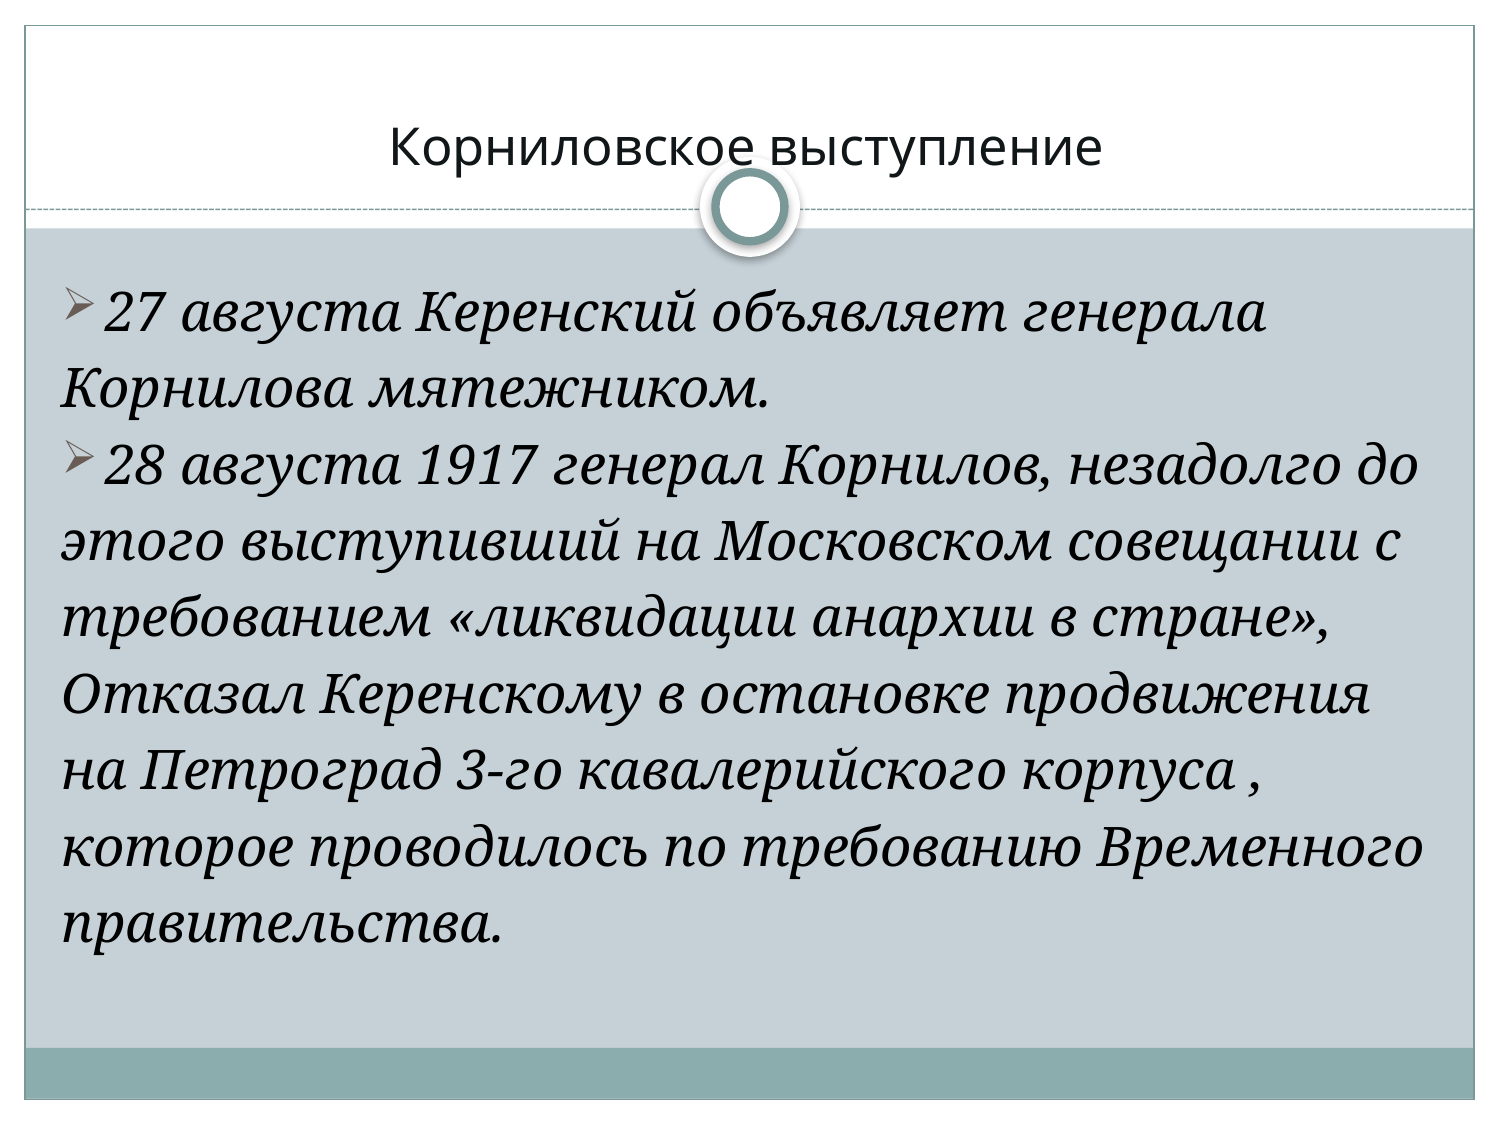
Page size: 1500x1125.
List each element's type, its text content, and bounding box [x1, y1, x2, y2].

title Корниловское выступление [46, 105, 1447, 230]
list 27 августа Керенский объявляет генерала Корнилова мятежником. 28 августа 1917 генерал Корнилов, незадолго до этого выступивший на Московском совещании с требованием «ликвидации анархии в стране», Отказал Керенскому в остановке продвижения на Петроград 3-го кавалерийского корпуса , которое проводилось по требованию Временного правительства. [46, 269, 1442, 1020]
